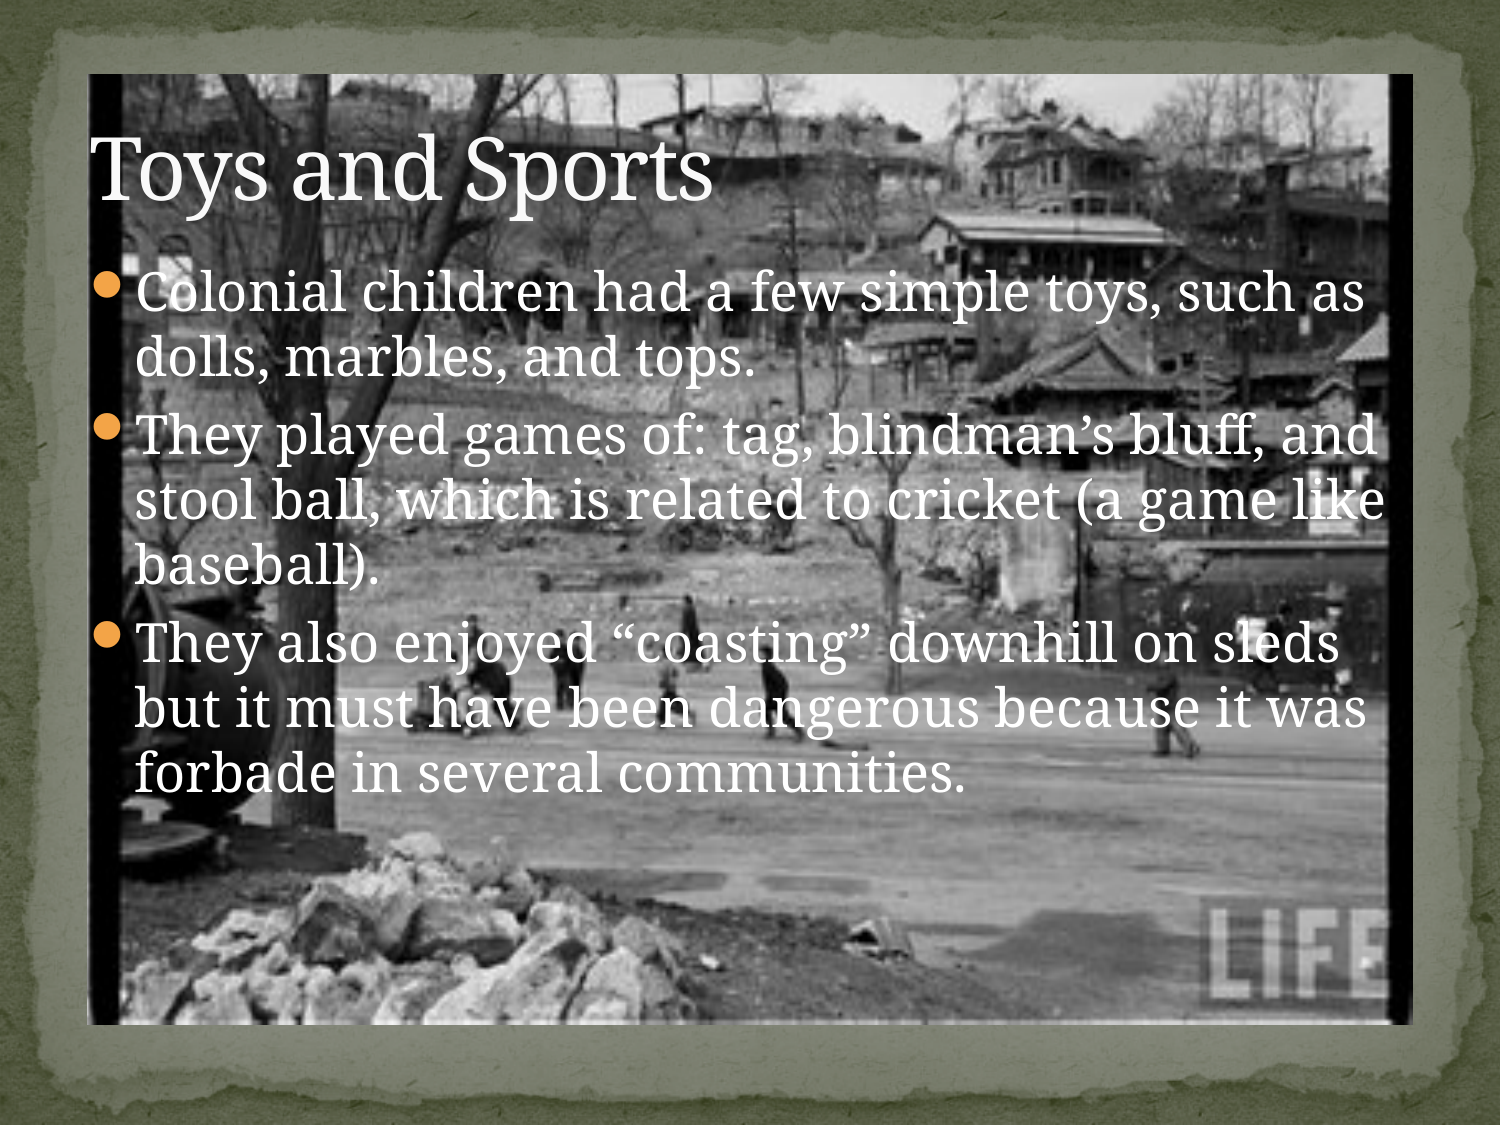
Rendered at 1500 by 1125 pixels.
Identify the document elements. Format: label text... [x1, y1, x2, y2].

title Toys and Sports [202, 24, 1425, 225]
text_box [25, 0, 202, 122]
picture [87, 77, 1413, 1025]
